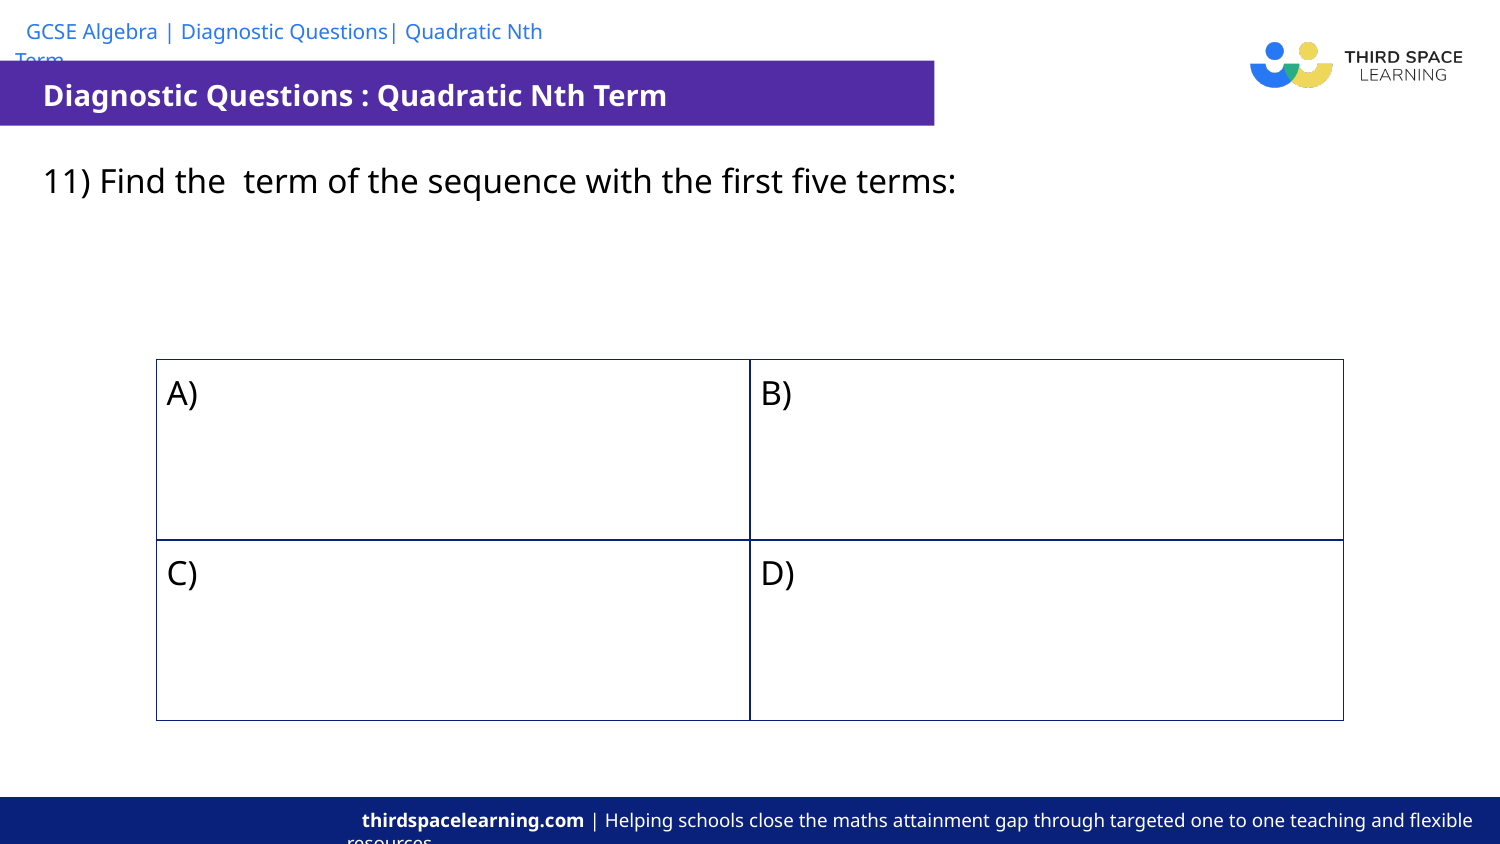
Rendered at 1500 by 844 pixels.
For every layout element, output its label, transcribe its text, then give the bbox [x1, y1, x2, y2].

picture [1250, 33, 1465, 99]
text_box Diagnostic Questions : Quadratic Nth Term [27, 61, 778, 127]
